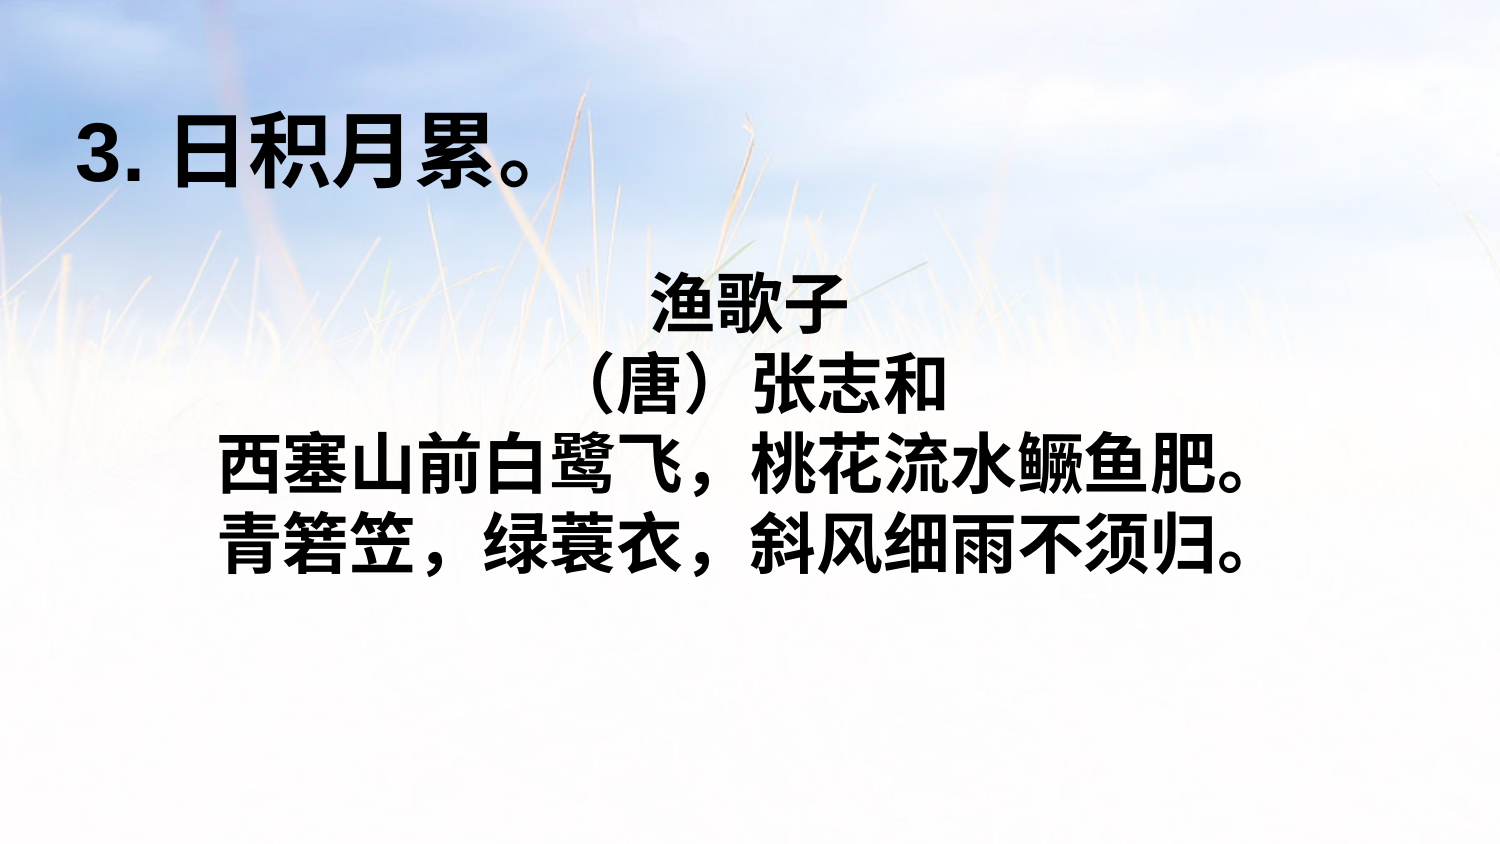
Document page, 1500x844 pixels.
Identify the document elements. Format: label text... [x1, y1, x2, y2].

text_box 渔歌子 （唐）张志和 西塞山前白鹭飞，桃花流水鳜鱼肥。 青箬笠，绿蓑衣，斜风细雨不须归。 [201, 254, 1299, 590]
text_box 3.日积月累。 [61, 91, 597, 206]
picture [0, 0, 1500, 844]
